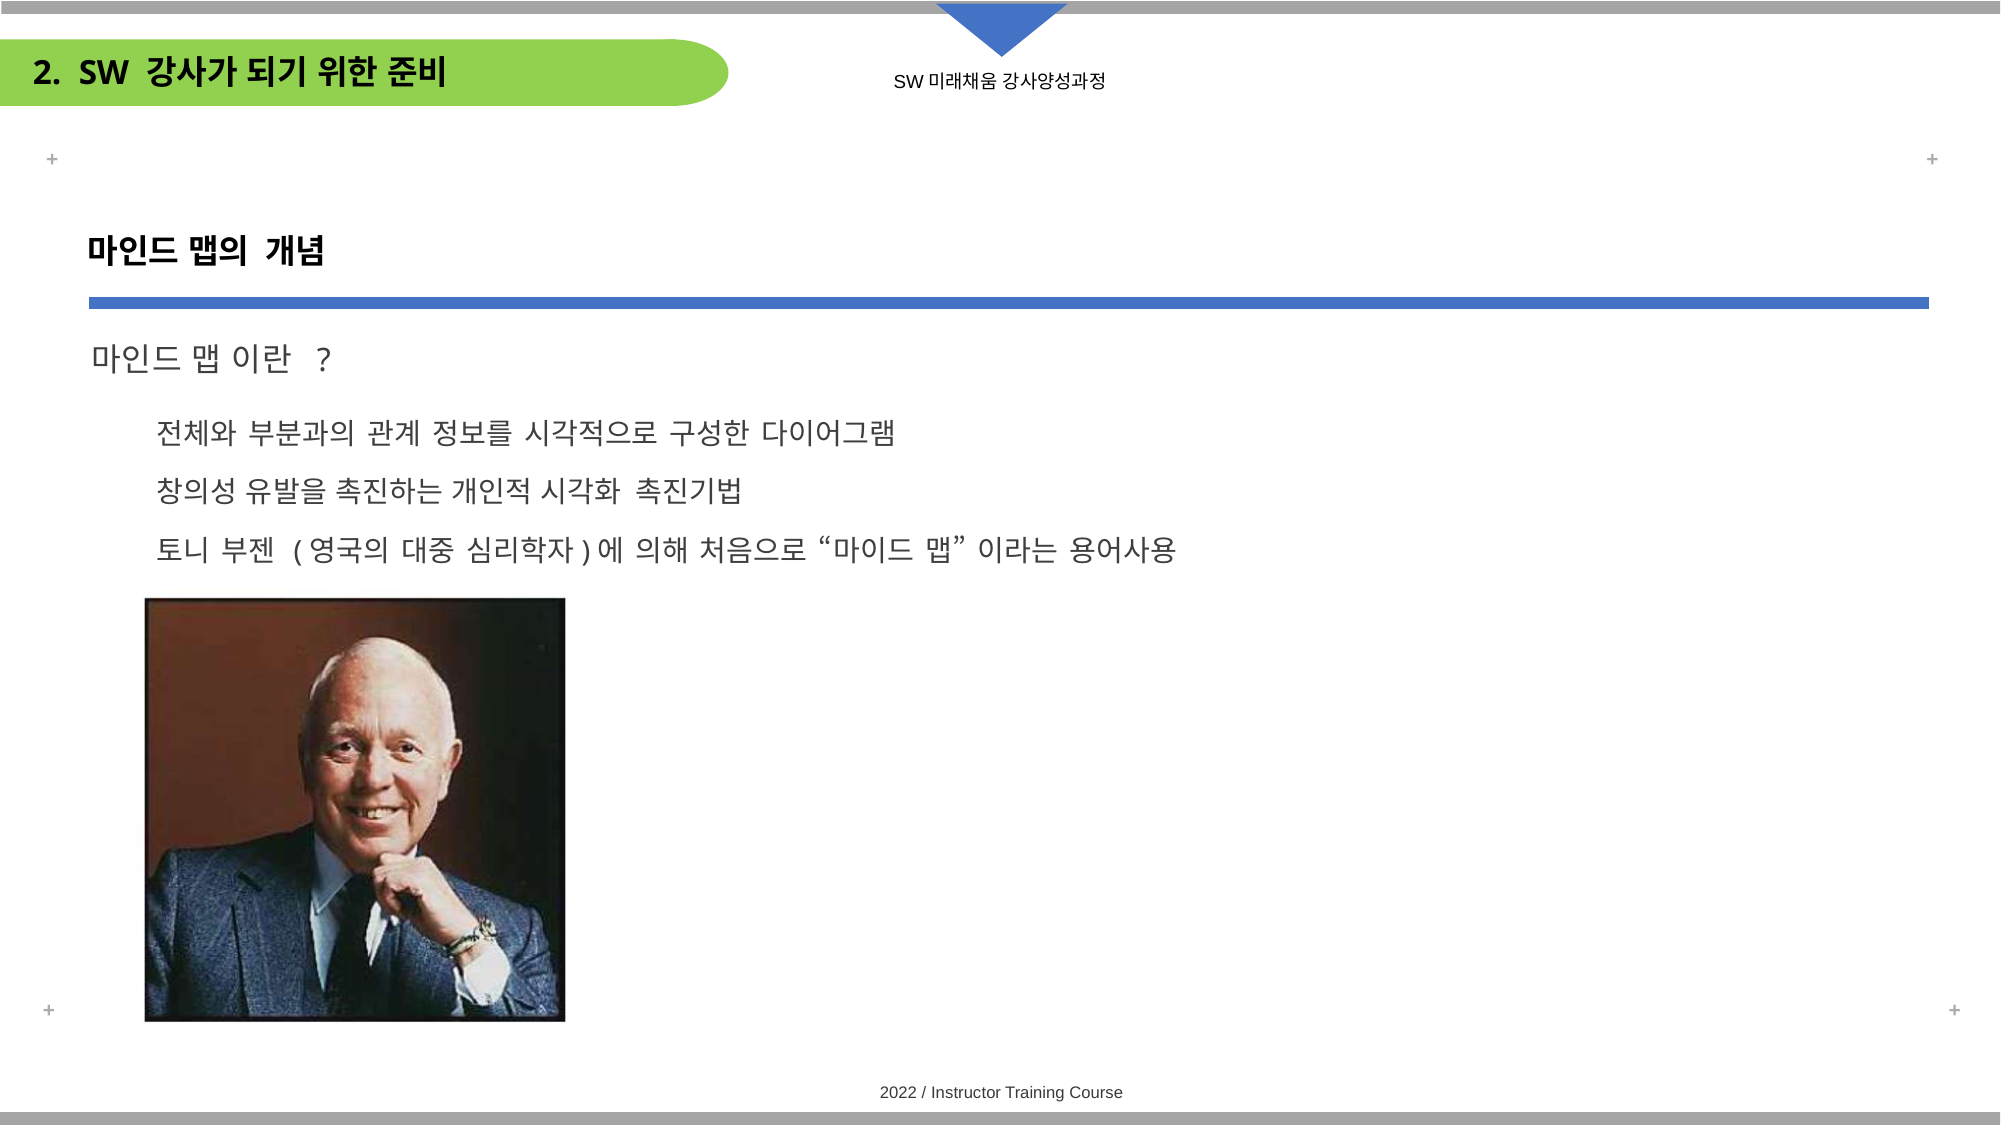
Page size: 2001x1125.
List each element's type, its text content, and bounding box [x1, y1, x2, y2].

text_box 마인드 맵의 개념 [85, 228, 428, 271]
title 2. SW 강사가 되기 위한 준비 [18, 41, 686, 107]
text_box [136, 590, 568, 1028]
text_box 마인드 맵 이란 ? 전체와 부분과의 관계 정보를 시각적으로 구성한 다이어그램 창의성 유발을 촉진하는 개인적 시각화 촉진기법 토니 부젠 (영국의 대중 심리학자)에 의해 처음으로 “마이드 맵” 이라는 용어사용 [89, 336, 1241, 568]
